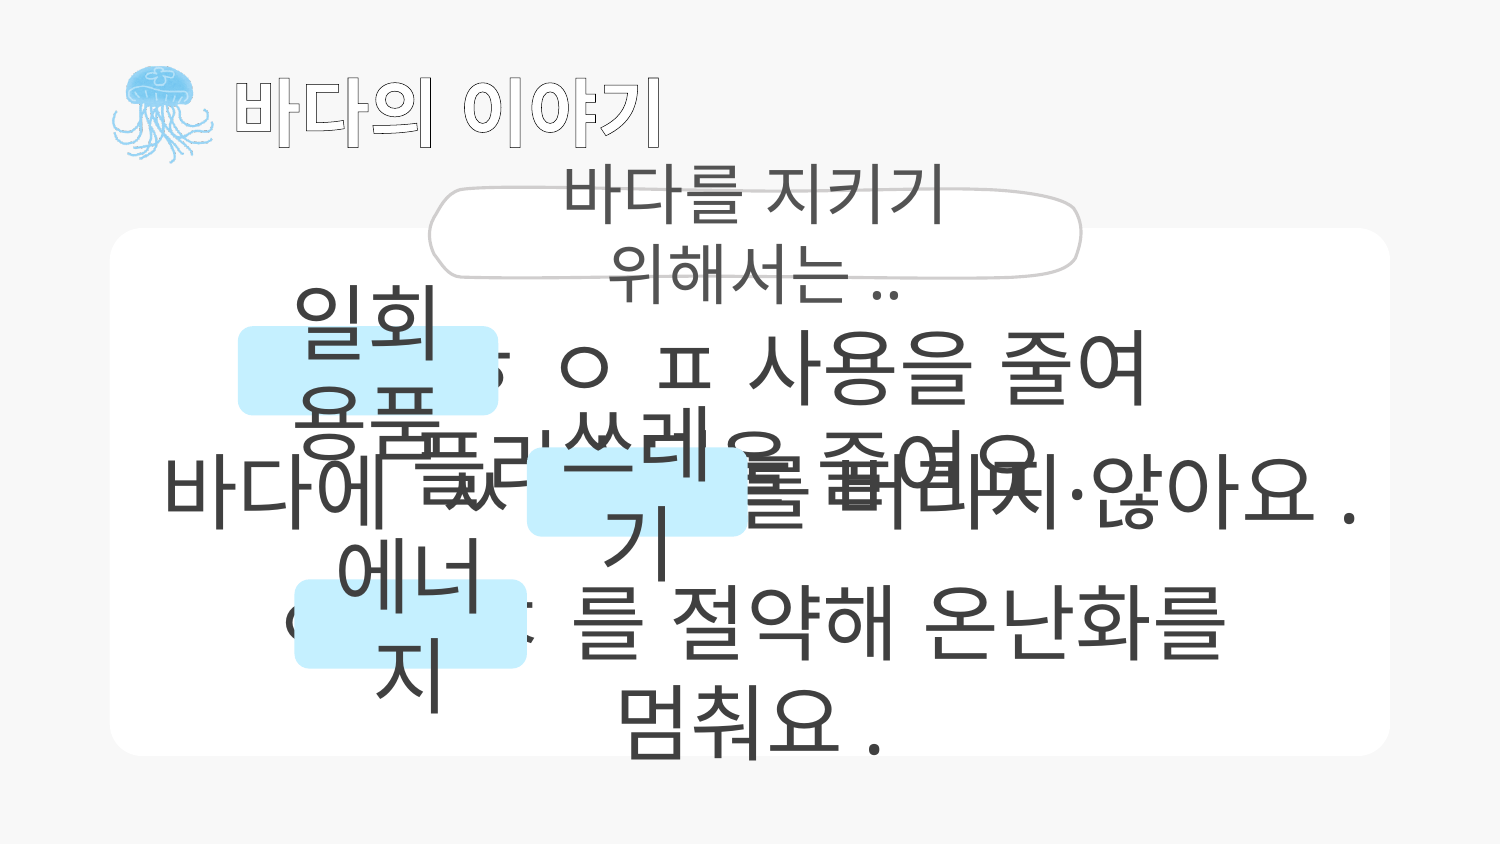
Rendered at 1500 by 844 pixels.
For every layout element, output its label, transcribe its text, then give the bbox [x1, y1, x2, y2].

text_box 일회용품 [236, 325, 500, 417]
text_box 바다를 지키기 위해서는.. [428, 186, 1083, 280]
text_box 바다의 이야기 [216, 82, 1059, 140]
text_box [108, 226, 1392, 758]
picture [109, 64, 215, 166]
text_box 쓰레기 [525, 446, 749, 538]
text_box 에너지 [293, 578, 528, 670]
text_box ㅇ ㅎ ㅇ ㅍ 사용을 줄여 플라스틱을 줄여요. [157, 308, 1343, 432]
text_box 바다에 ㅆ ㄹ ㄱ 를 버리지 않아요. [142, 432, 1358, 548]
text_box ㅇ ㄴ ㅈ 를 절약해 온난화를 멈춰요. [182, 564, 1318, 779]
